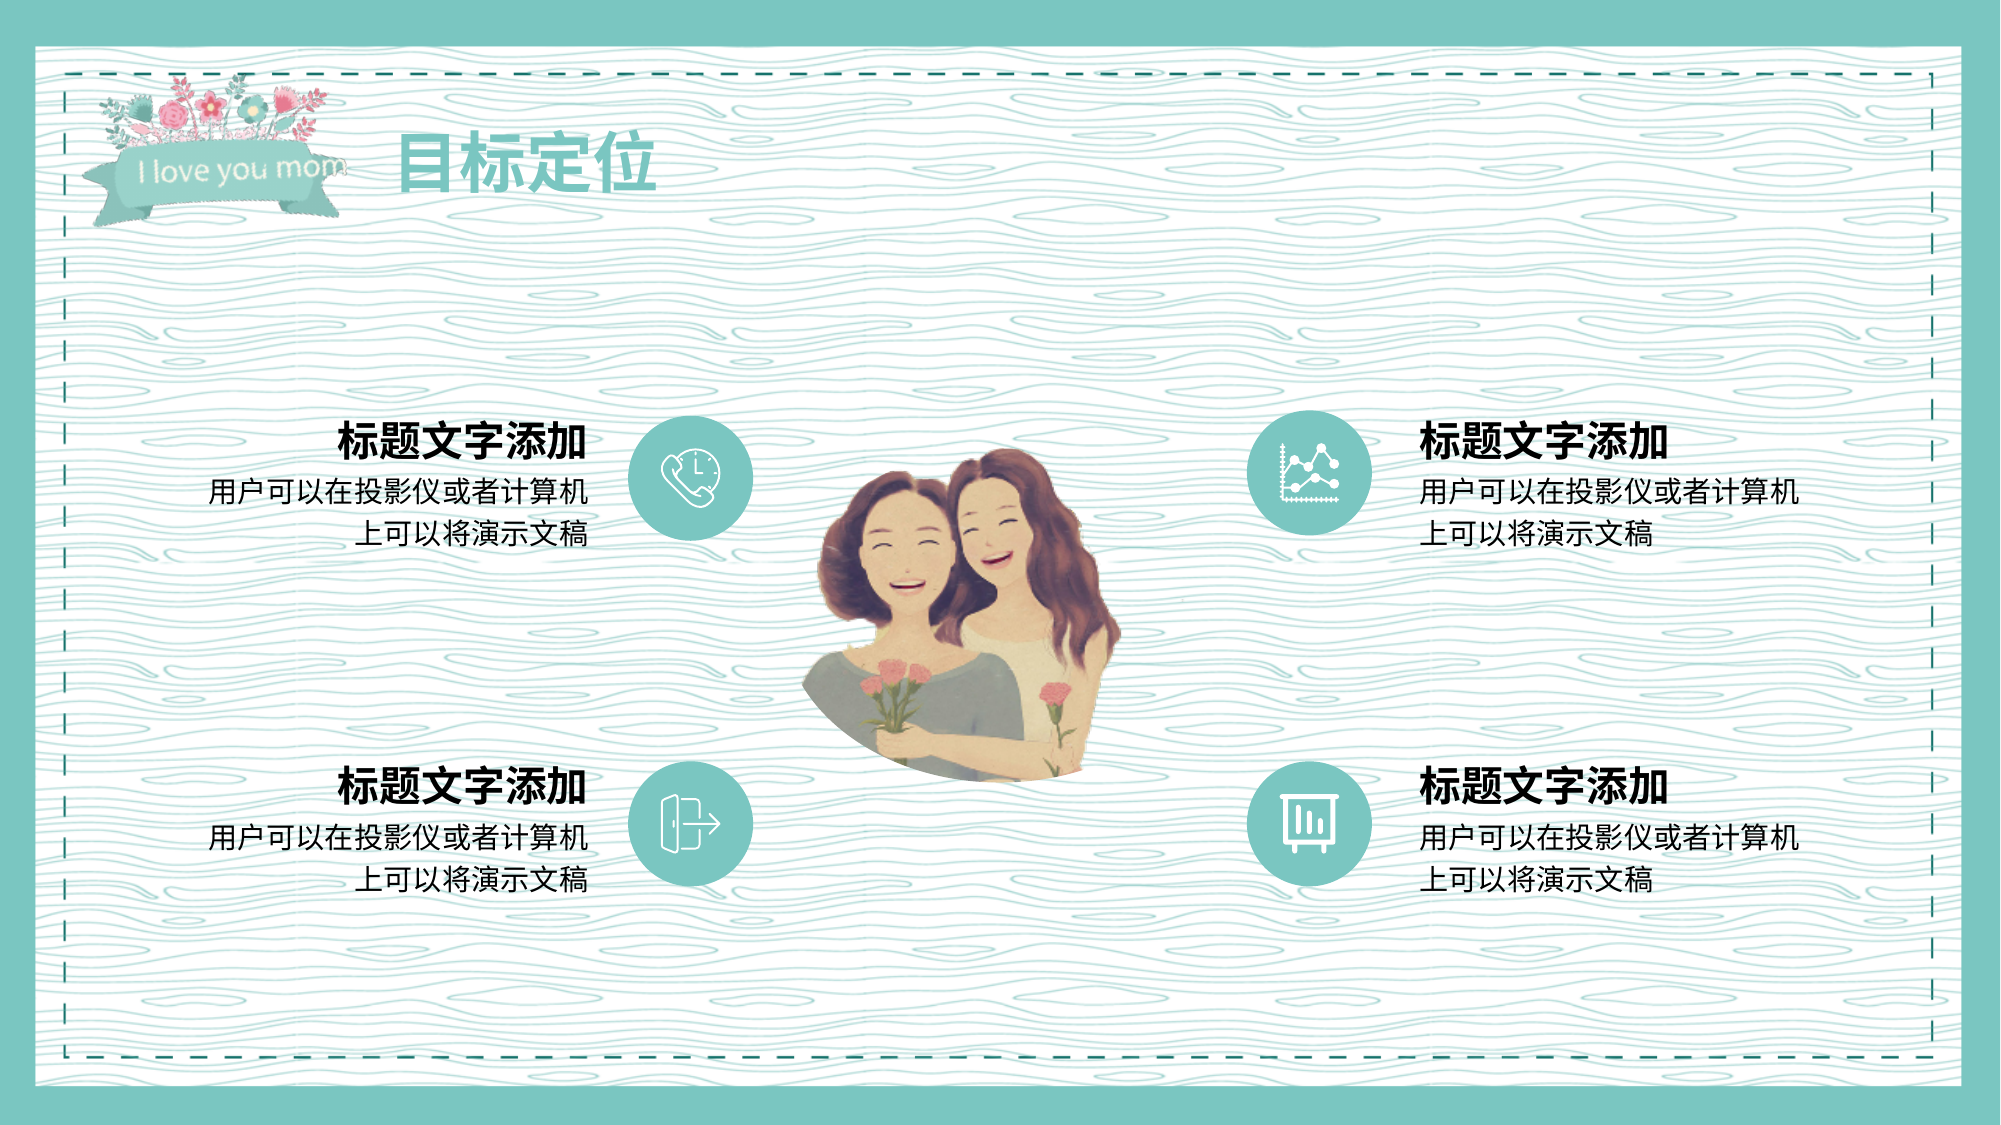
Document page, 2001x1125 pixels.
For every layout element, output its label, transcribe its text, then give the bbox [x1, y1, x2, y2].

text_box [1246, 410, 1372, 536]
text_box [1404, 397, 1834, 560]
picture [0, 0, 2001, 1125]
text_box 目标定位 [377, 113, 1078, 209]
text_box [1246, 761, 1372, 887]
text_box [628, 415, 754, 541]
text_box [628, 761, 754, 887]
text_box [1404, 742, 1834, 905]
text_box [174, 742, 604, 905]
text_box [174, 397, 604, 560]
